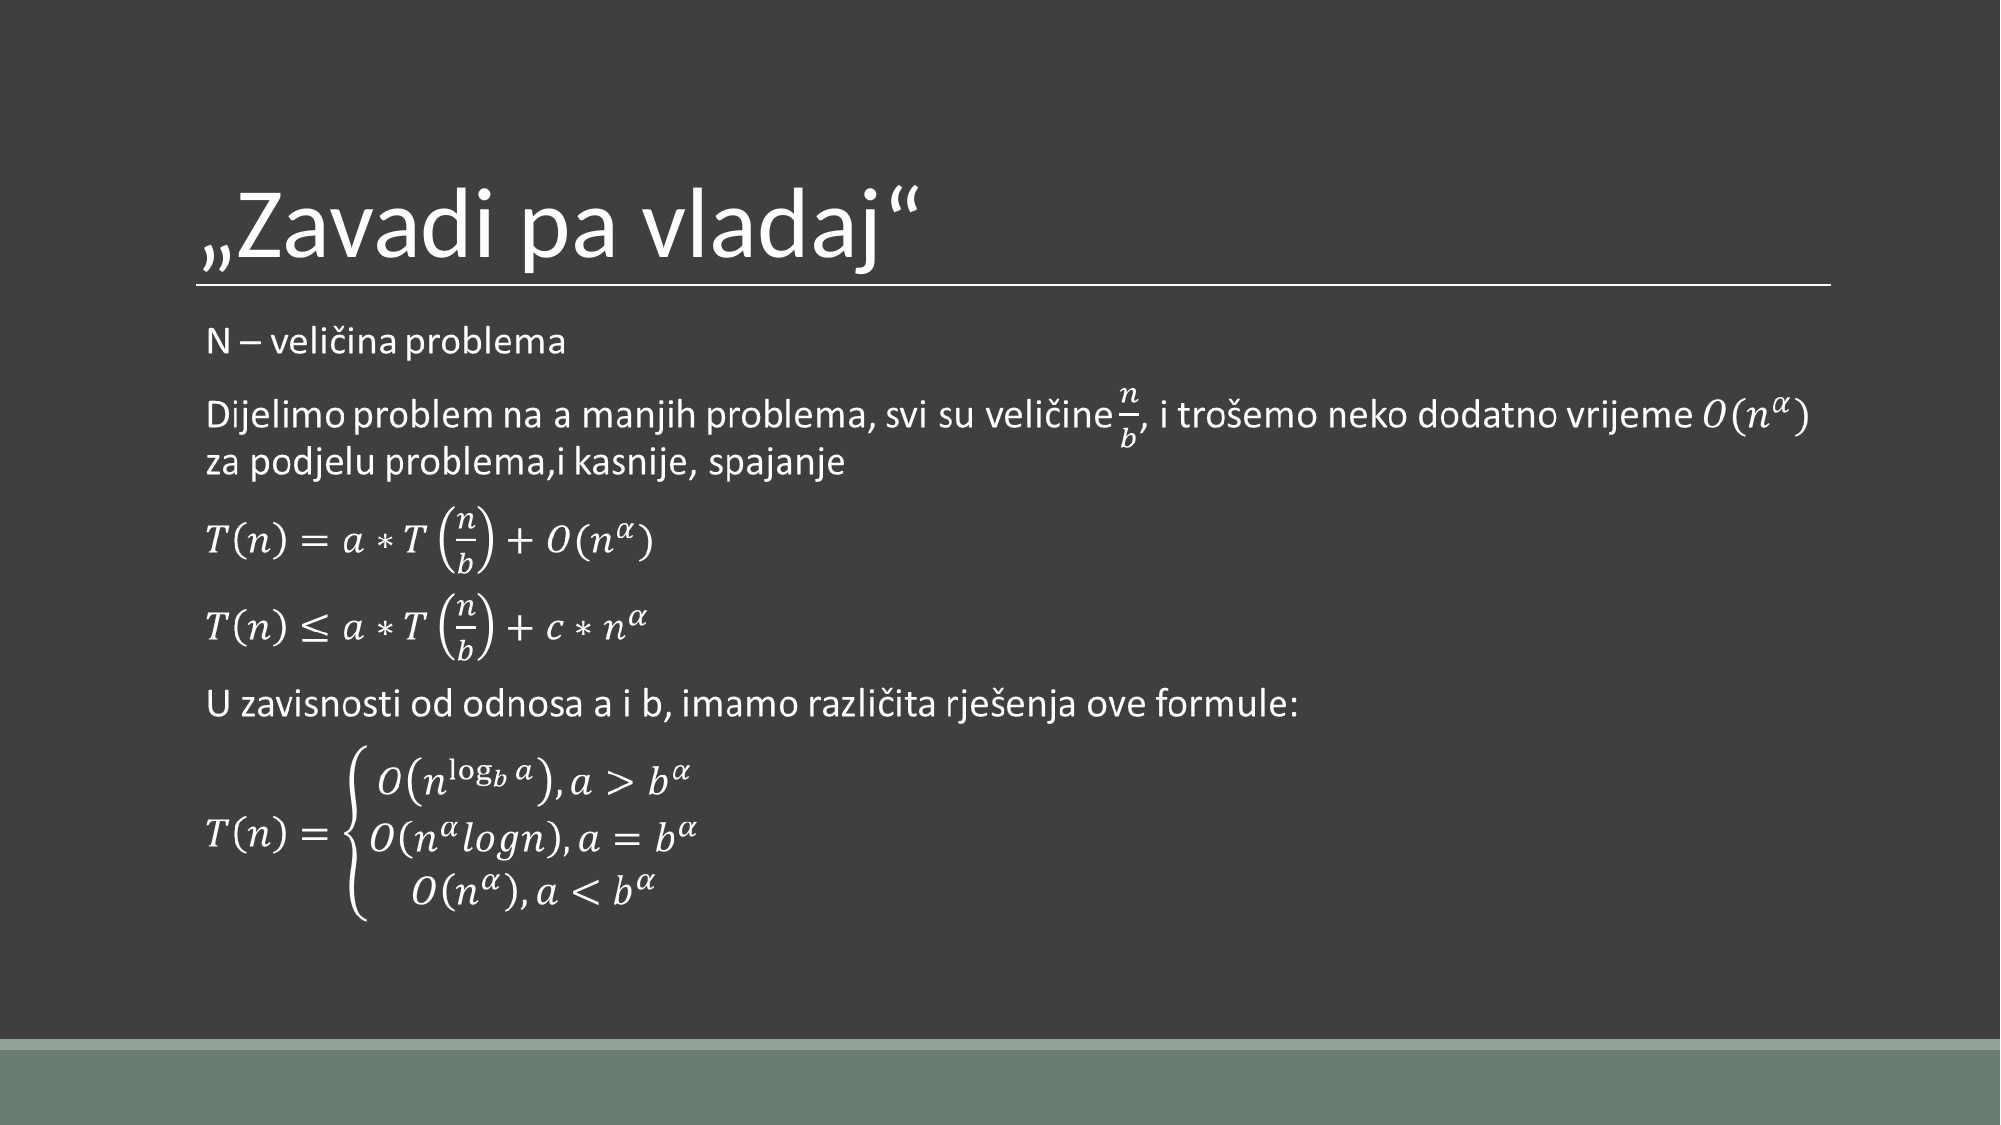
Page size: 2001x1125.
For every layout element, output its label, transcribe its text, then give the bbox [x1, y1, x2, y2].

list [180, 302, 1830, 963]
title „Zavadi pa vladaj“ [180, 47, 1830, 285]
